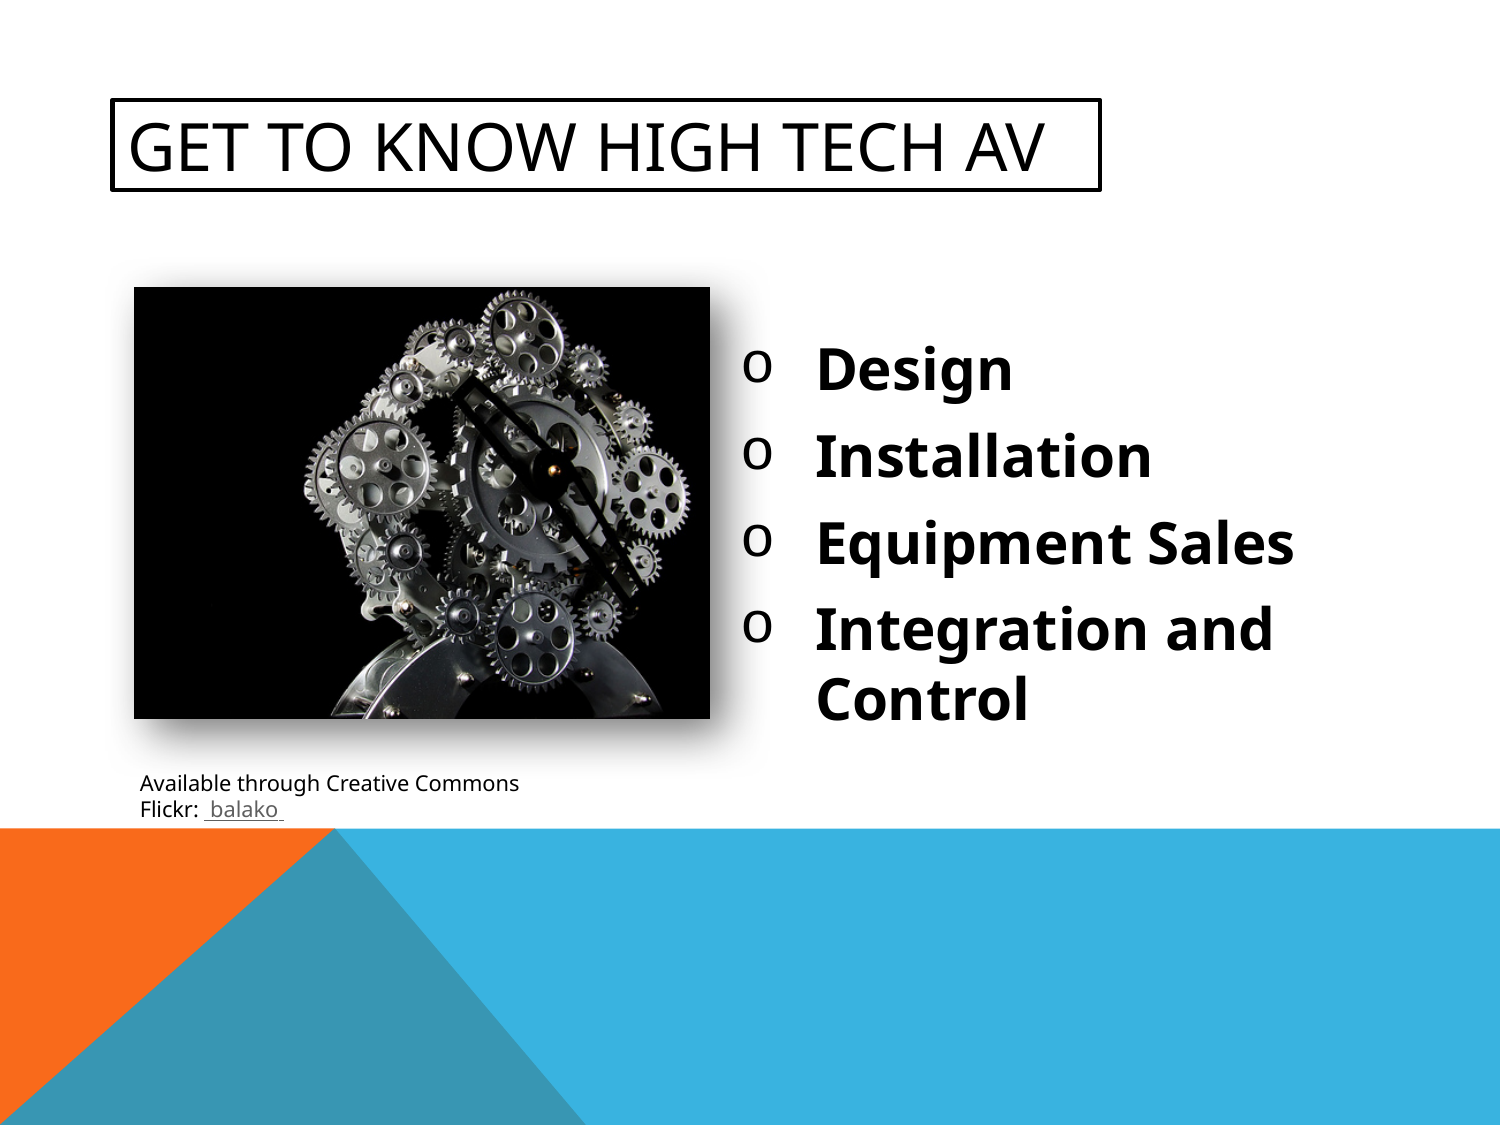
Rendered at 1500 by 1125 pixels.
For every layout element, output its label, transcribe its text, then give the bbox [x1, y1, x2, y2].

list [134, 287, 711, 719]
text_box Available through Creative Commons Flickr: balako [124, 762, 663, 833]
list Design Installation Equipment Sales Integration and Control [725, 324, 1488, 775]
title Get to know high tech av [110, 98, 1102, 192]
